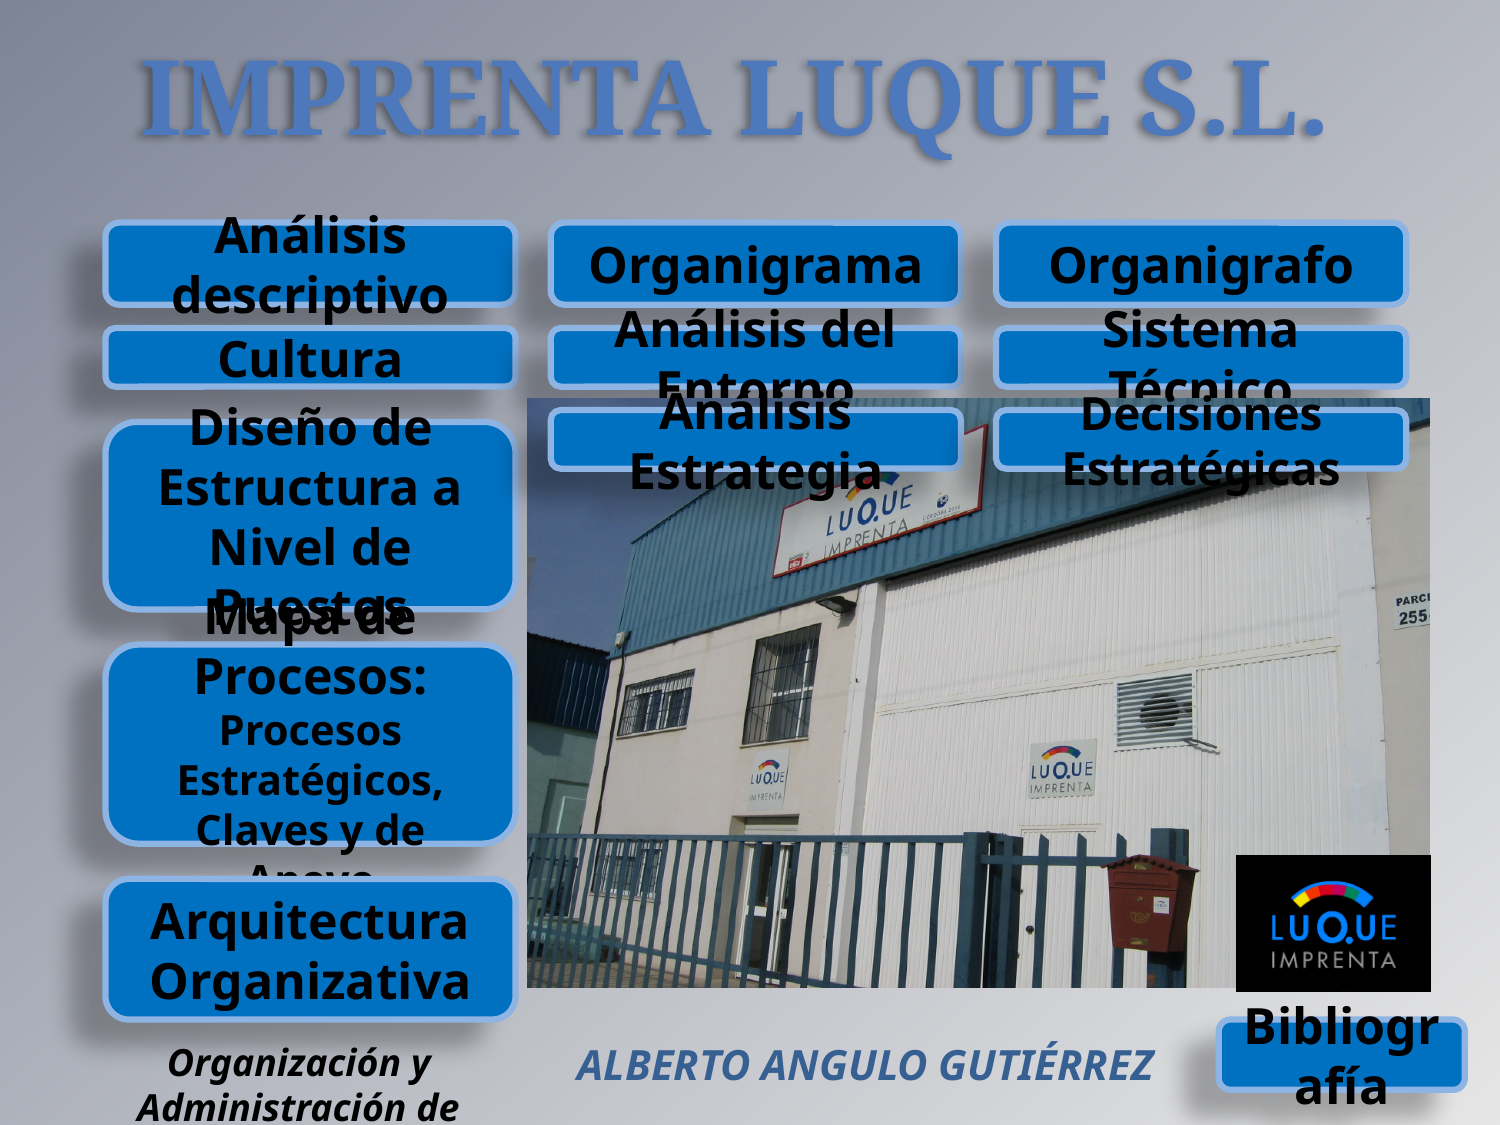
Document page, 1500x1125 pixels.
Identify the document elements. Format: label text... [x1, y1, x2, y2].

text_box Análisis del Entorno [548, 325, 963, 389]
text_box IMPRENTA LUQUE S.L. [70, 23, 1401, 164]
text_box Organigrafo [993, 220, 1409, 307]
text_box Arquitectura Organizativa [103, 876, 518, 1022]
text_box Análisis descriptivo [103, 220, 518, 307]
text_box Organización y Administración de Empresas 2º L.A.D.E. [46, 1031, 551, 1125]
text_box Bibliografía [1216, 1017, 1467, 1092]
text_box Cultura [103, 325, 518, 389]
text_box Mapa de Procesos: Procesos Estratégicos, Claves y de Apoyo [103, 642, 518, 846]
text_box ALBERTO ANGULO GUTIÉRREZ [562, 1031, 1184, 1097]
text_box Sistema Técnico [993, 325, 1409, 389]
text_box Diseño de Estructura a Nivel de Puestos [103, 419, 518, 612]
text_box Organigrama [548, 220, 964, 307]
picture [527, 398, 1431, 992]
